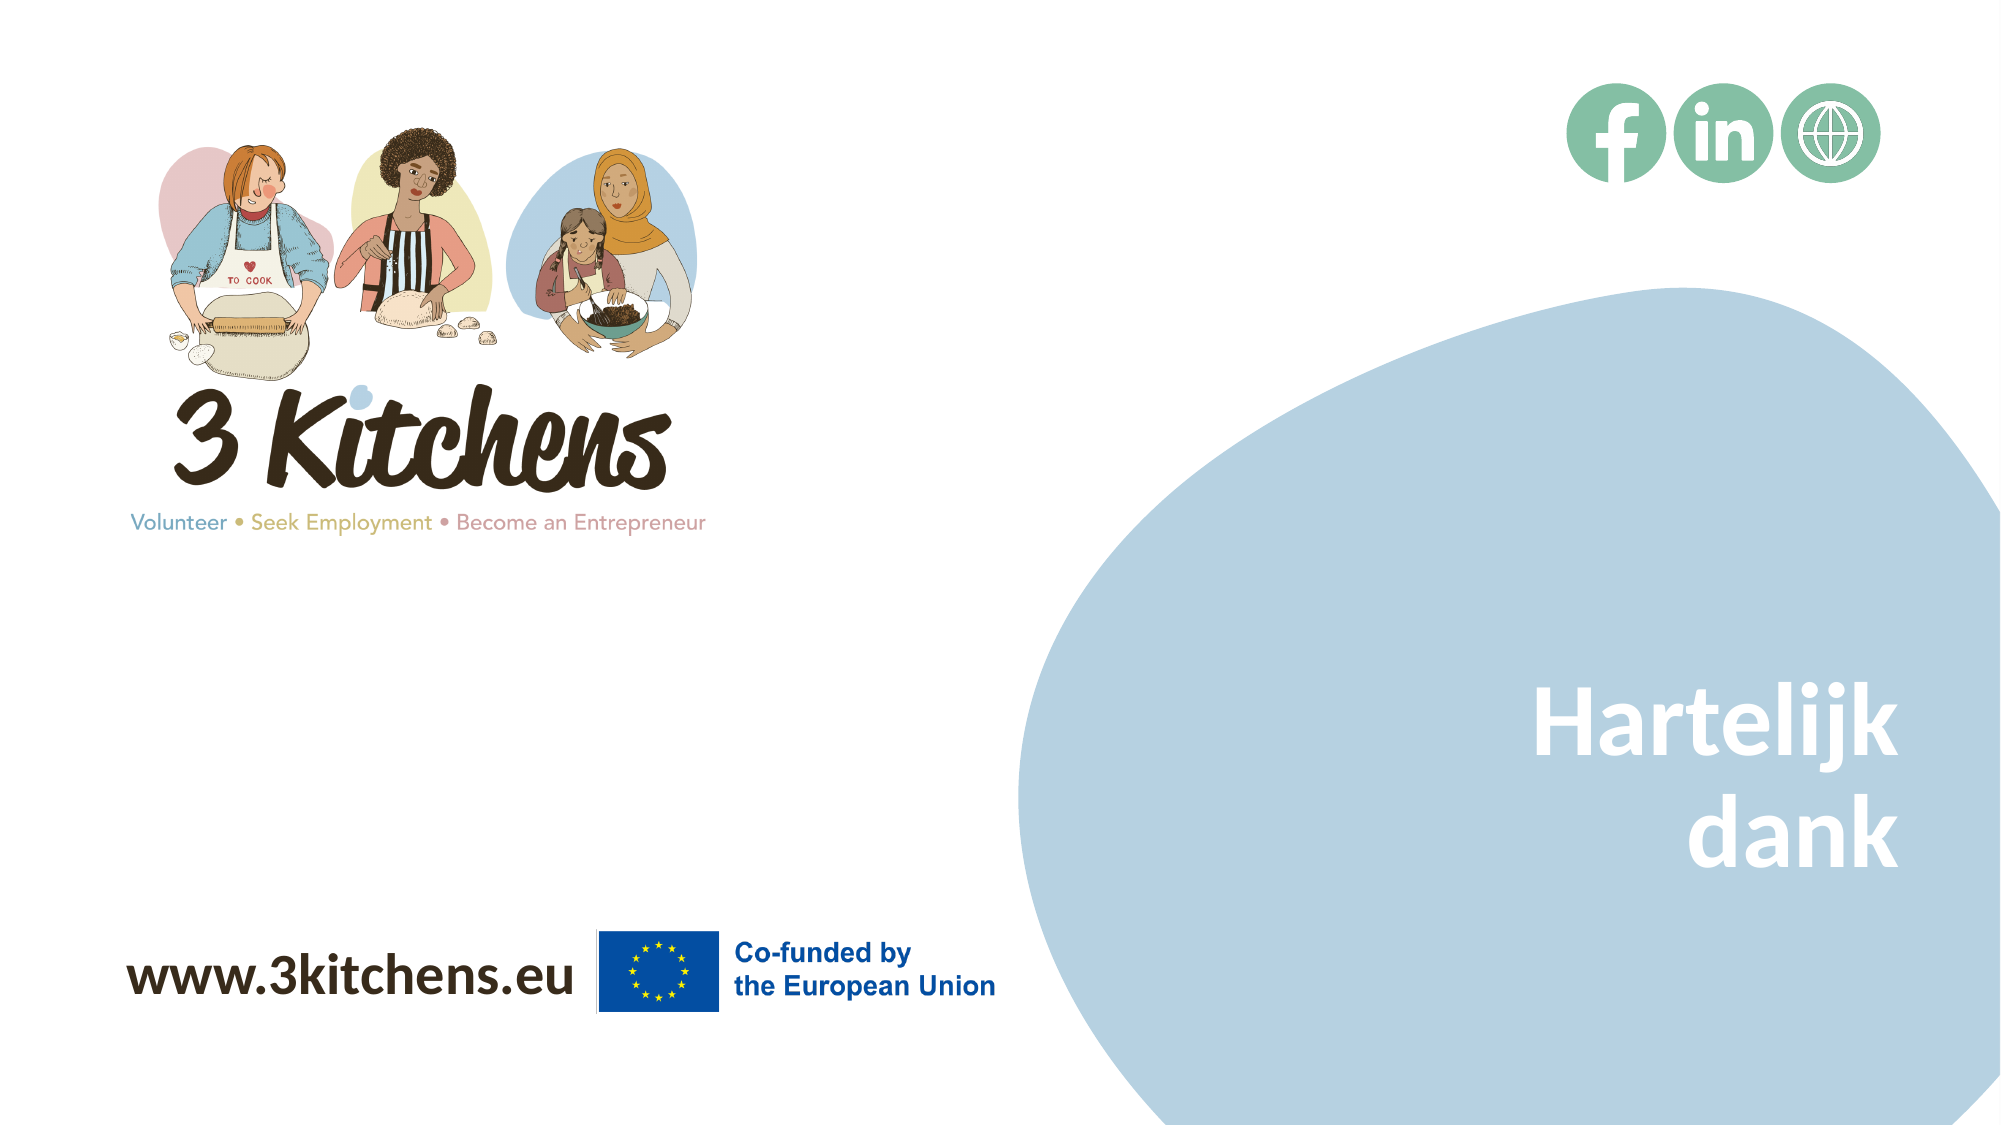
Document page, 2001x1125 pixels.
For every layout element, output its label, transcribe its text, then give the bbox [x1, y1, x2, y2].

picture [94, 75, 769, 563]
list www.3kitchens.eu [111, 915, 751, 1036]
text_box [1780, 83, 1881, 184]
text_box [1673, 83, 1774, 184]
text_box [1566, 83, 1667, 184]
picture [751, 926, 1025, 1017]
list Hartelijk dank [1390, 708, 1915, 847]
